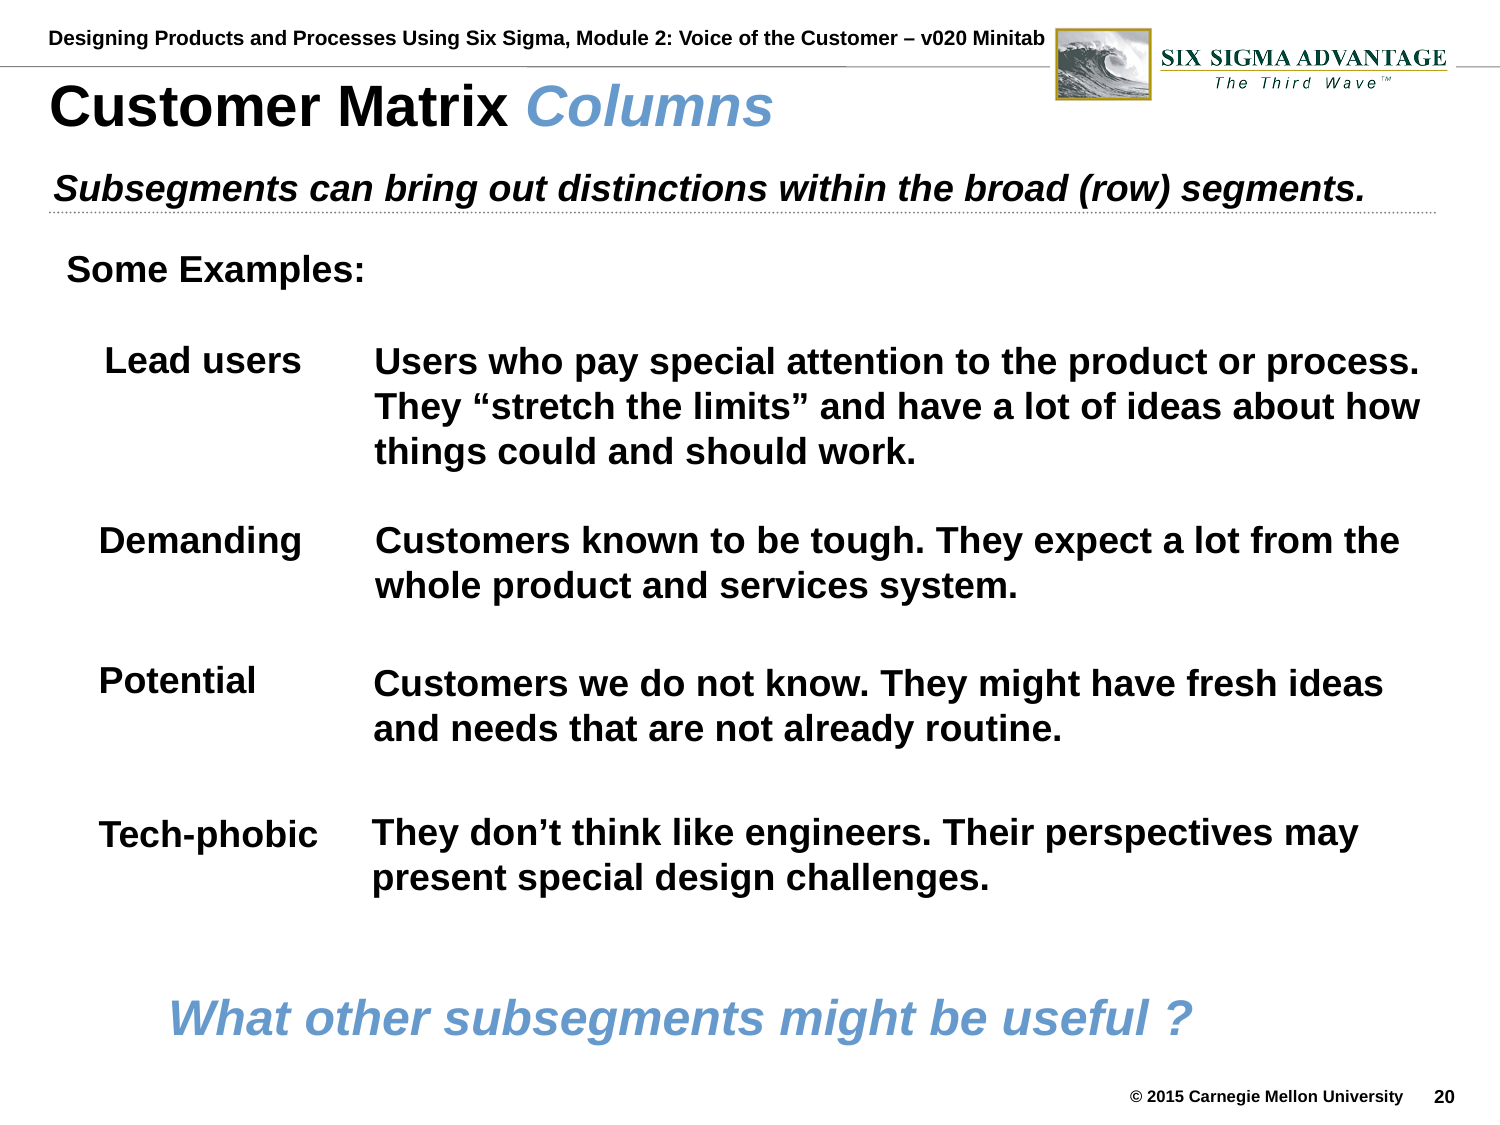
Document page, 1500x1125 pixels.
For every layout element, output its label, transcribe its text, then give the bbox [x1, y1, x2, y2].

text_box They don’t think like engineers. Their perspectives may present special design challenges. [356, 800, 1446, 906]
text_box Lead users [89, 328, 324, 389]
text_box Potential [83, 648, 361, 709]
text_box What other subsegments might be useful ? [153, 977, 1285, 1053]
text_box Users who pay special attention to the product or process. They “stretch the limits” and have a lot of ideas about how things could and should work. [359, 329, 1473, 480]
picture [1049, 24, 1456, 104]
text_box Customers known to be tough. They expect a lot from the whole product and services system. [360, 508, 1449, 614]
title Customer Matrix Columns [49, 81, 1325, 138]
text_box Subsegments can bring out distinctions within the broad (row) segments. [38, 156, 1408, 217]
text_box Tech-phobic [83, 802, 356, 862]
text_box Some Examples: [51, 237, 526, 298]
text_box Customers we do not know. They might have fresh ideas and needs that are not already routine. [358, 651, 1447, 757]
text_box Demanding [83, 509, 360, 569]
